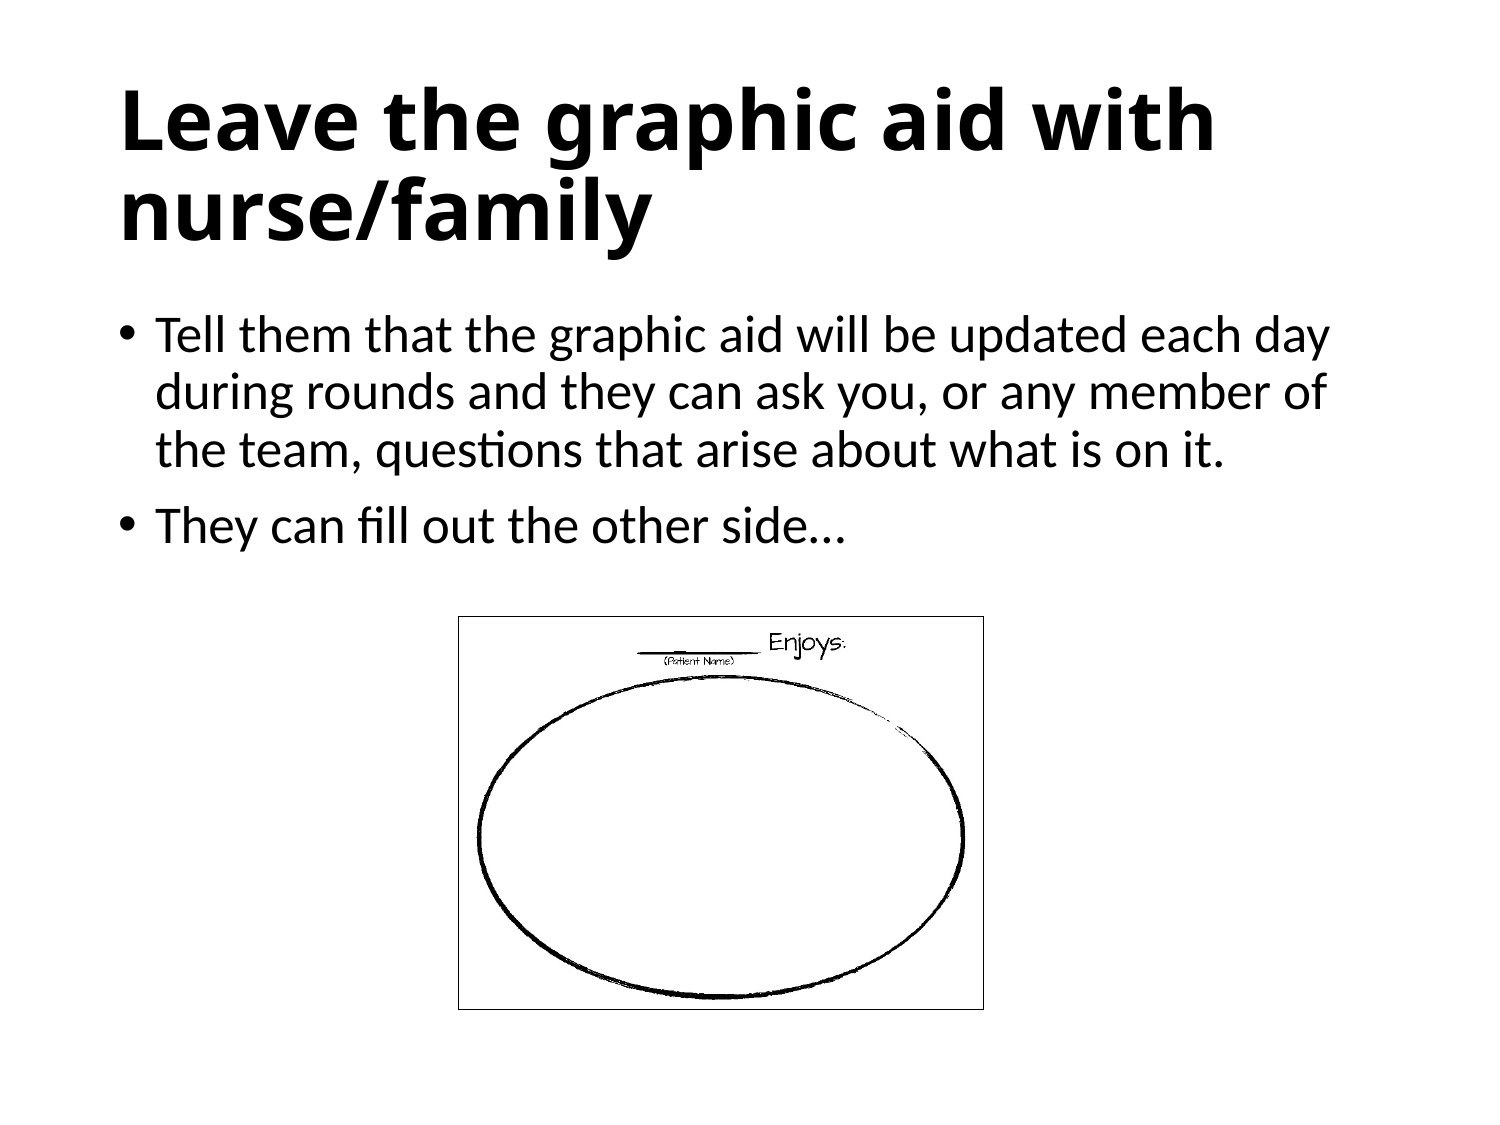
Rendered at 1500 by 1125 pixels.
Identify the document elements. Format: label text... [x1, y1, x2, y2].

list Tell them that the graphic aid will be updated each day during rounds and they can ask you, or any member of the team, questions that arise about what is on it. They can fill out the other side… [103, 299, 1397, 596]
title Leave the graphic aid with nurse/family [103, 59, 1397, 278]
picture [458, 616, 984, 1010]
